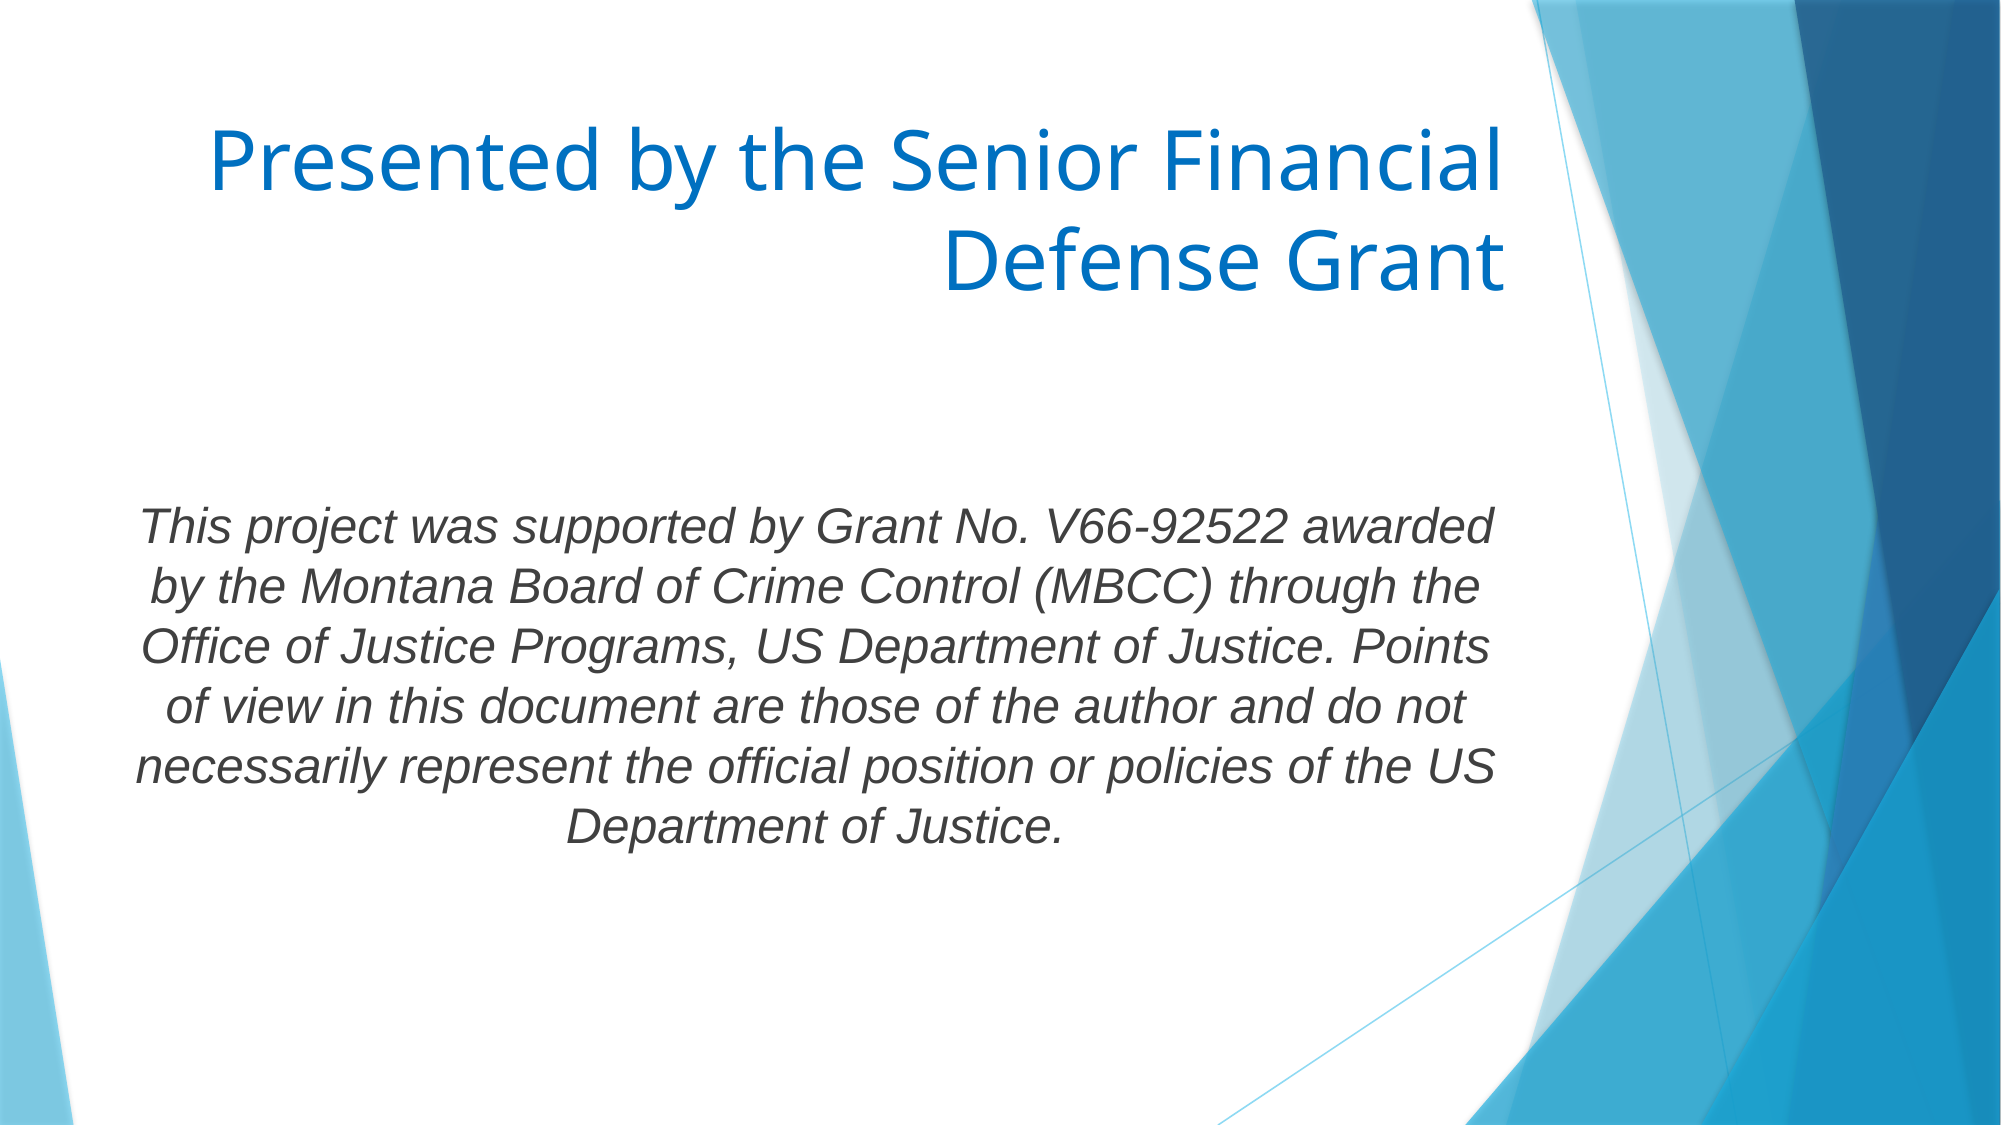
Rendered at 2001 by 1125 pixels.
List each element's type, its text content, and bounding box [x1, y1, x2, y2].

title Presented by the Senior Financial Defense Grant [111, 99, 1522, 317]
list This project was supported by Grant No. V66-92522 awarded by the Montana Board of Crime Control (MBCC) through the Office of Justice Programs, US Department of Justice. Points of view in this document are those of the author and do not necessarily represent the official position or policies of the US Department of Justice. [111, 354, 1522, 992]
